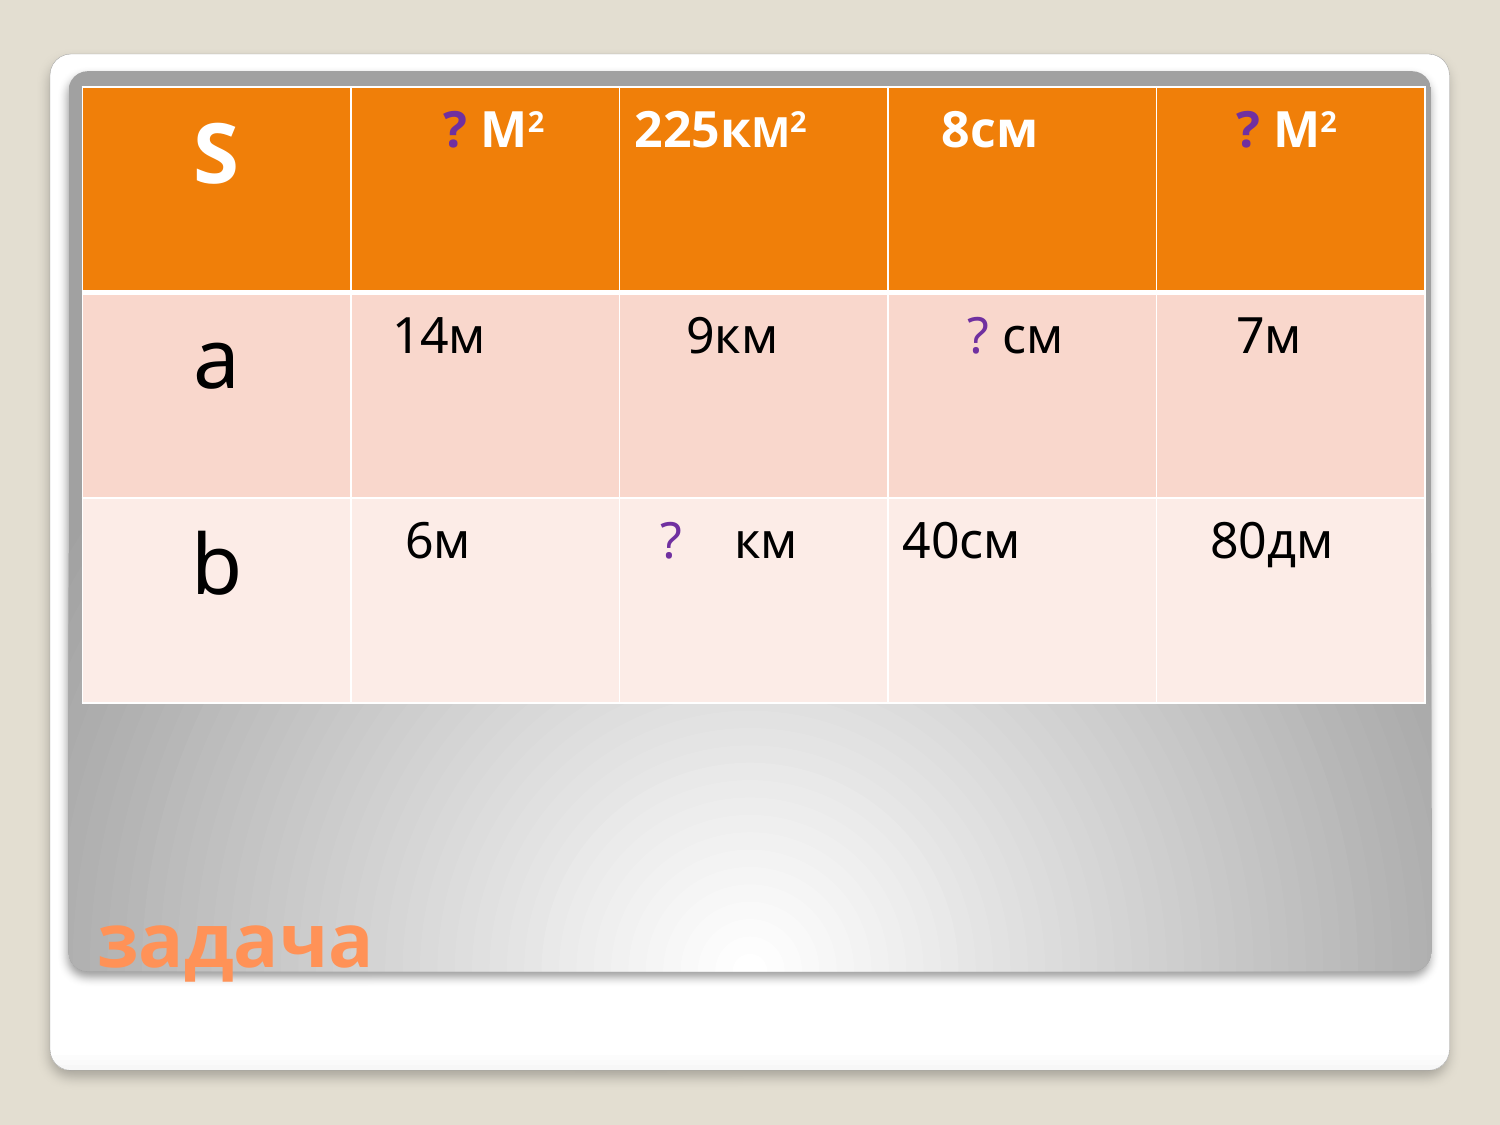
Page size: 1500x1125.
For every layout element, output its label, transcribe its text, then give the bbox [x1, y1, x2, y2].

table_cell a [83, 295, 350, 497]
table_cell ? см [889, 295, 1156, 497]
table_cell 80дм [1157, 499, 1424, 702]
table_cell b [83, 499, 350, 702]
table_cell ? км [620, 499, 887, 702]
title задача [82, 817, 1425, 990]
table_header 8см [889, 88, 1156, 290]
table_header ? М2 [1157, 88, 1424, 290]
table_cell 7м [1157, 295, 1424, 497]
table_header 225кМ2 [620, 88, 887, 290]
table_cell 40см [889, 499, 1156, 702]
table_cell 6м [352, 499, 619, 702]
table_header S [83, 88, 350, 290]
table_header ? М2 [352, 88, 619, 290]
table_cell 14м [352, 295, 619, 497]
table_cell 9км [620, 295, 887, 497]
